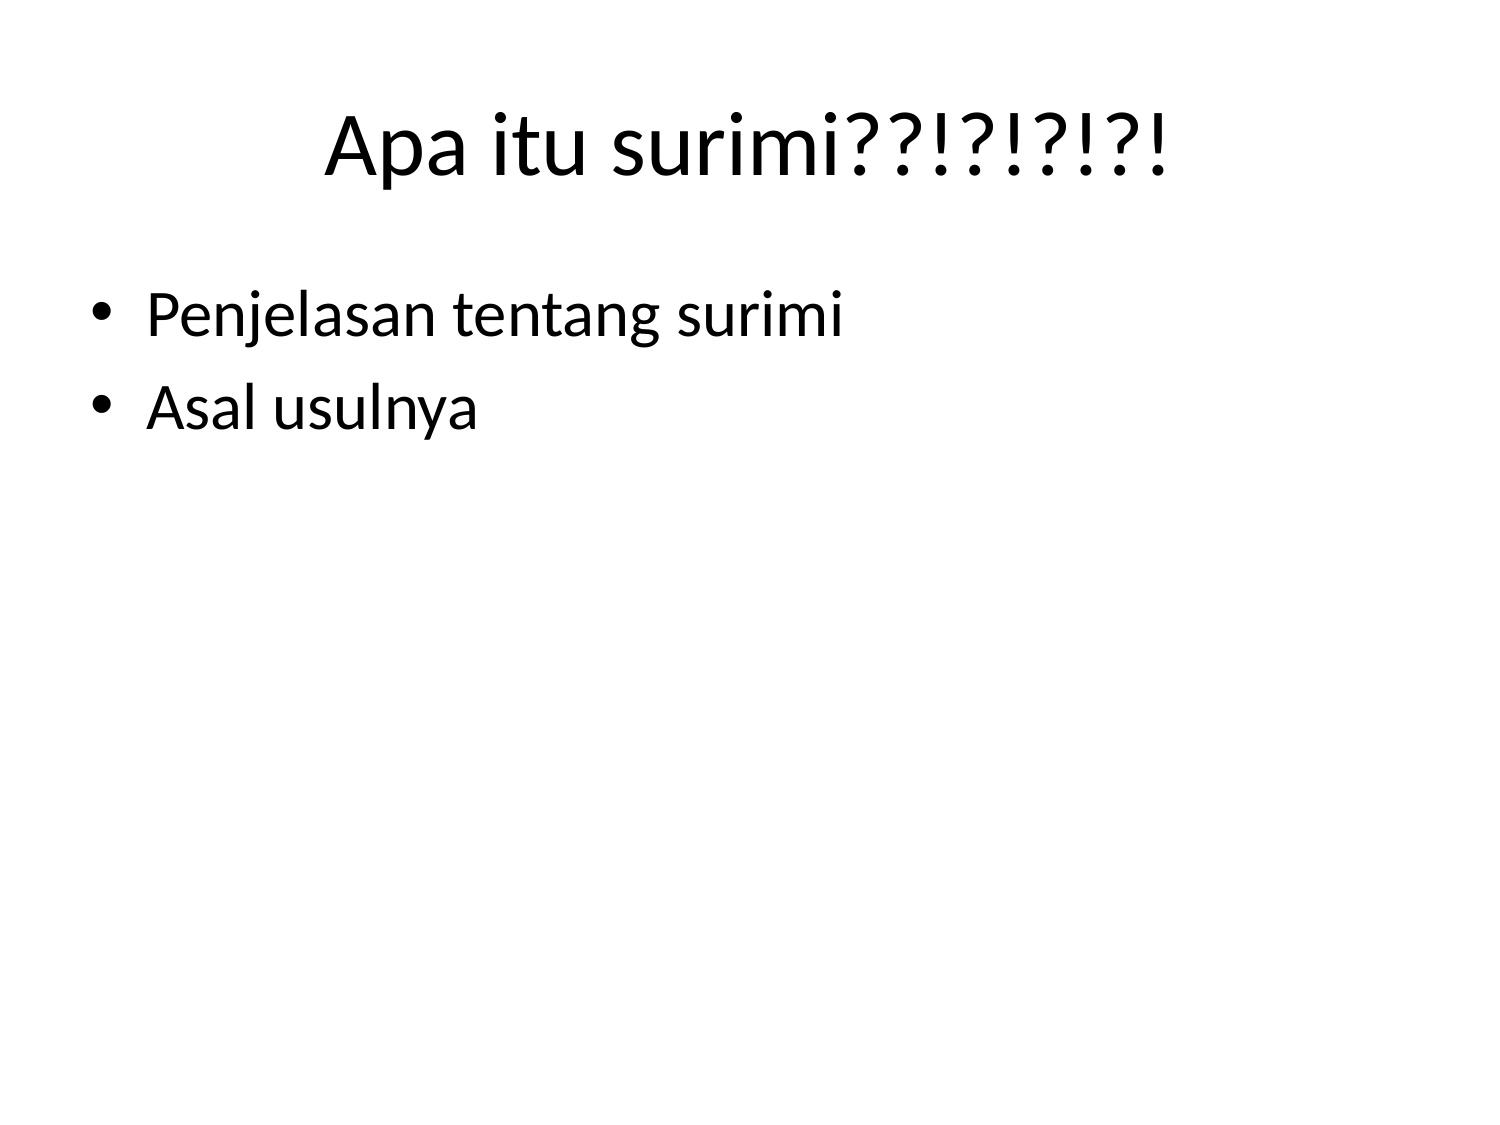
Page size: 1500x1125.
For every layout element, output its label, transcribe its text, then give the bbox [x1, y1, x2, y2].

list Penjelasan tentang surimi Asal usulnya [75, 262, 1425, 1005]
title Apa itu surimi??!?!?!?! [75, 45, 1425, 233]
